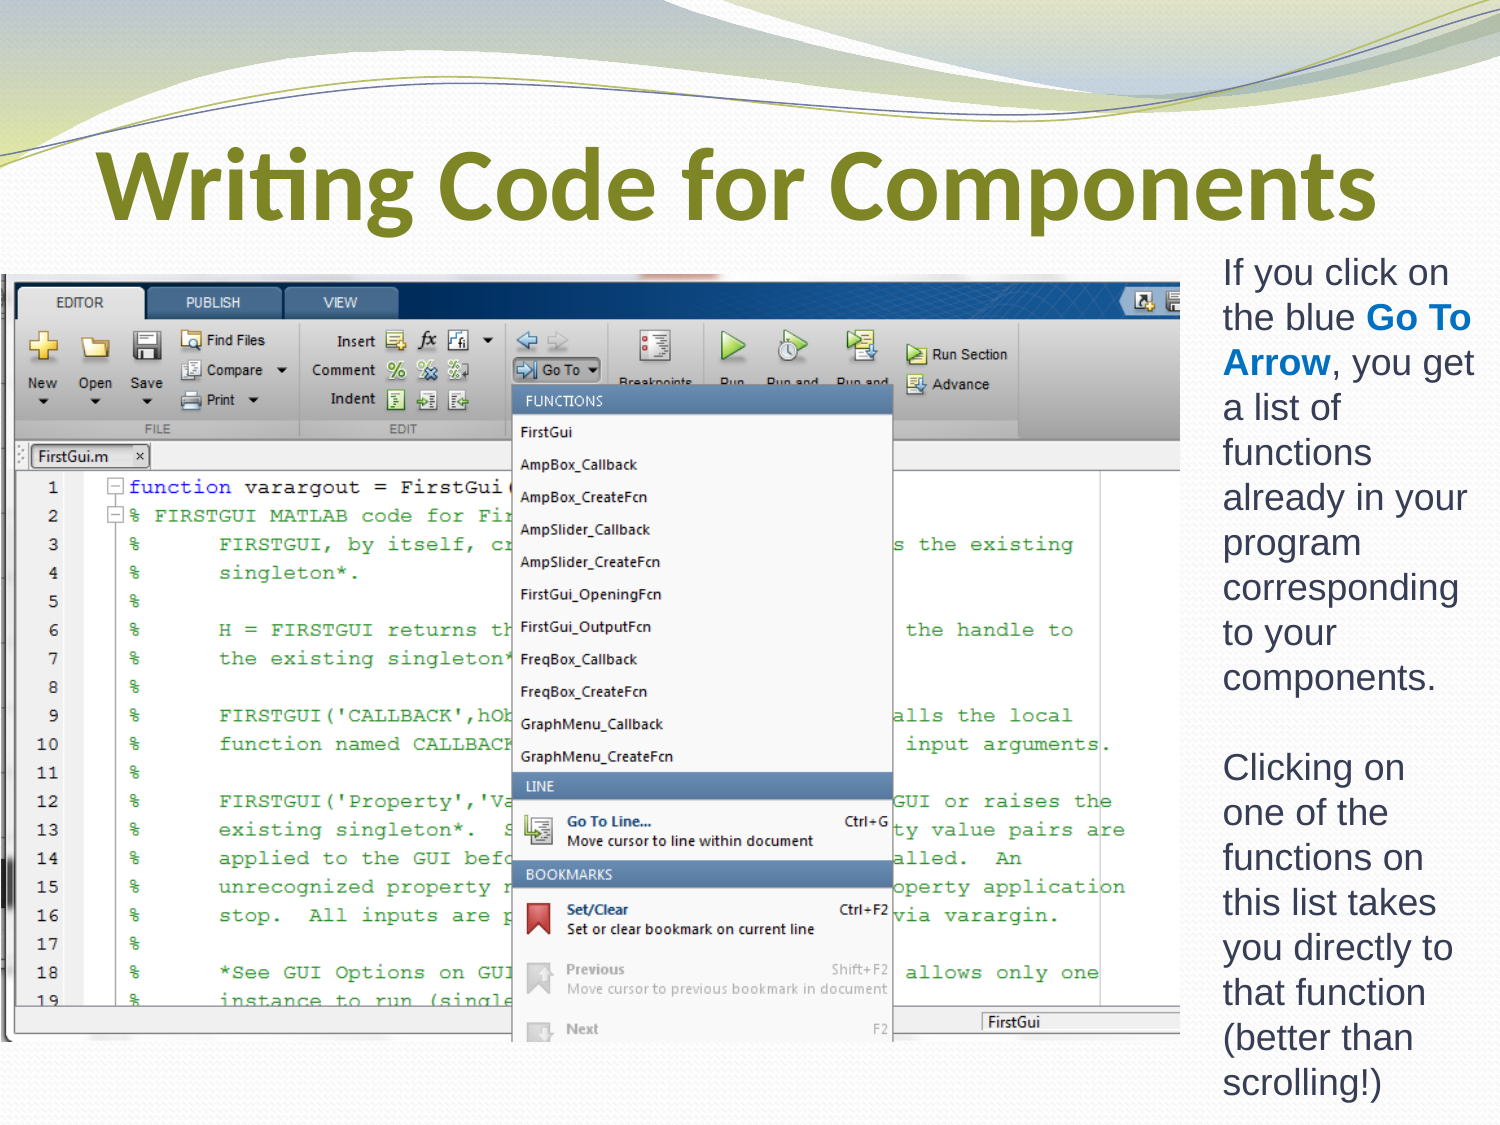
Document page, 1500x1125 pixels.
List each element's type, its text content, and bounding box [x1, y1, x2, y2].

picture [1, 274, 1180, 1042]
text_box If you click on the blue Go To Arrow, you get a list of functions already in your program corresponding to your components. Clicking on one of the functions on this list takes you directly to that function (better than scrolling!) [1208, 241, 1492, 1111]
title Writing Code for Components [62, 53, 1413, 242]
